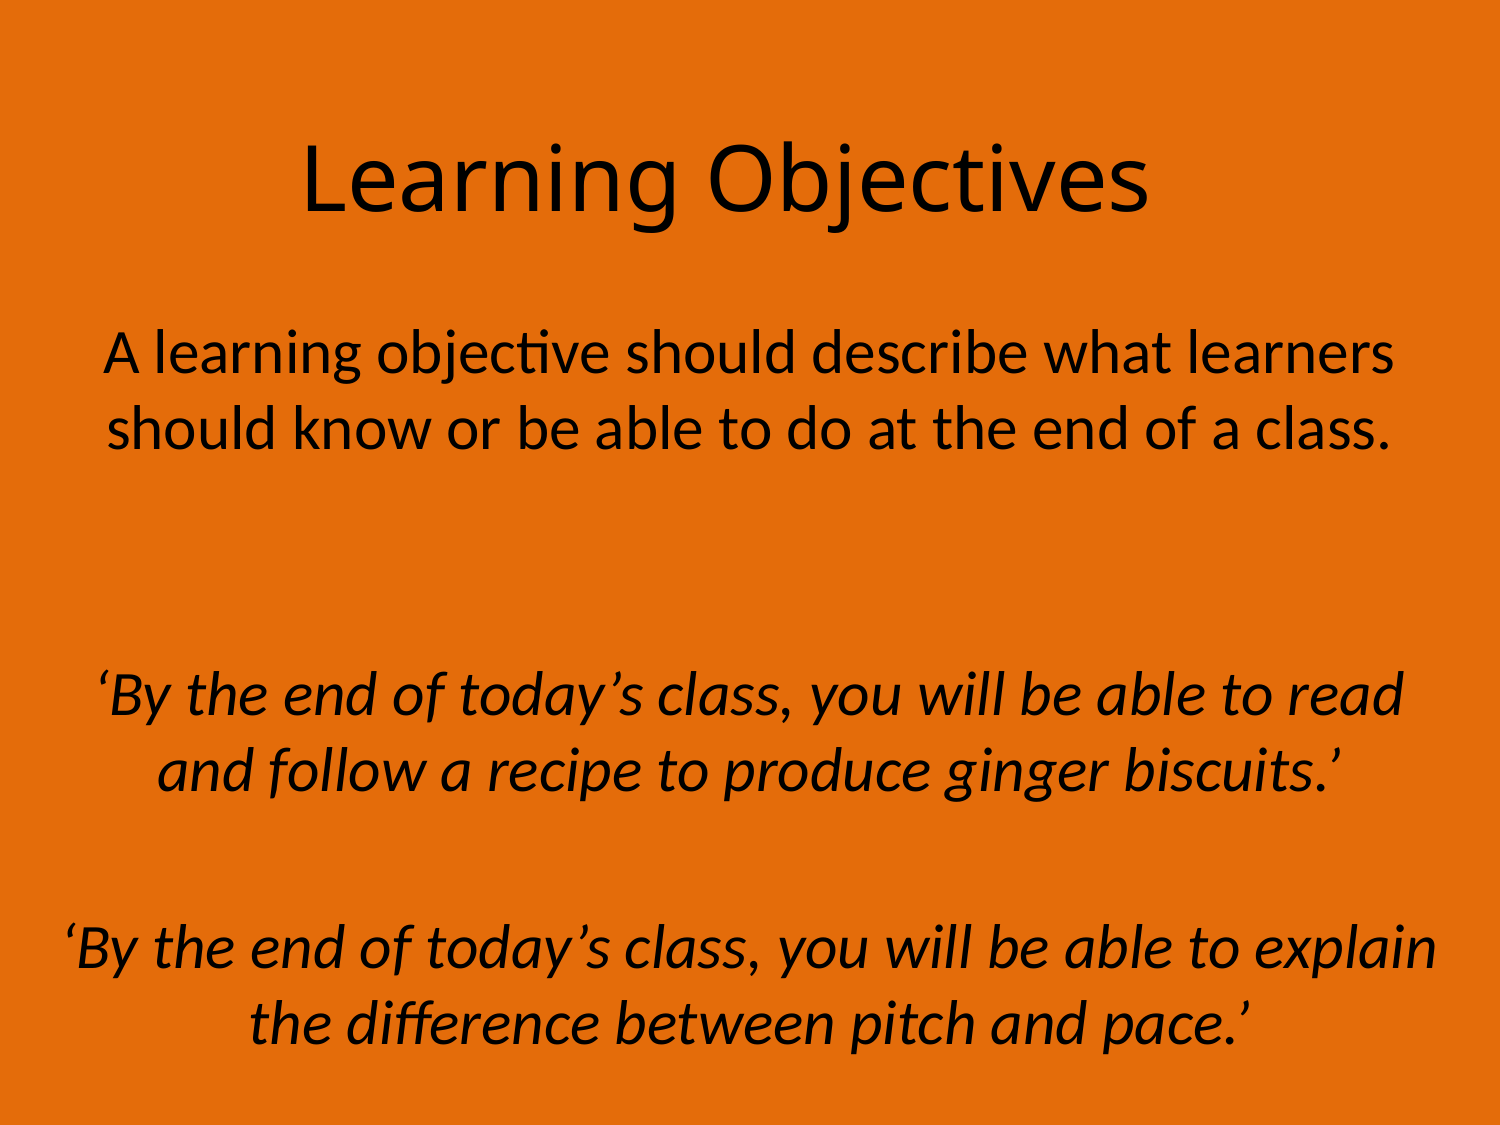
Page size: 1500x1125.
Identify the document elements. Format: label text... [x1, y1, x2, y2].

title Learning Objectives [88, 54, 1364, 296]
subtitle A learning objective should describe what learners should know or be able to do at the end of a class. ‘By the end of today’s class, you will be able to read and follow a recipe to produce ginger biscuits.’ ‘By the end of today’s class, you will be able to explain the difference between pitch and pace.’ [29, 302, 1471, 1071]
